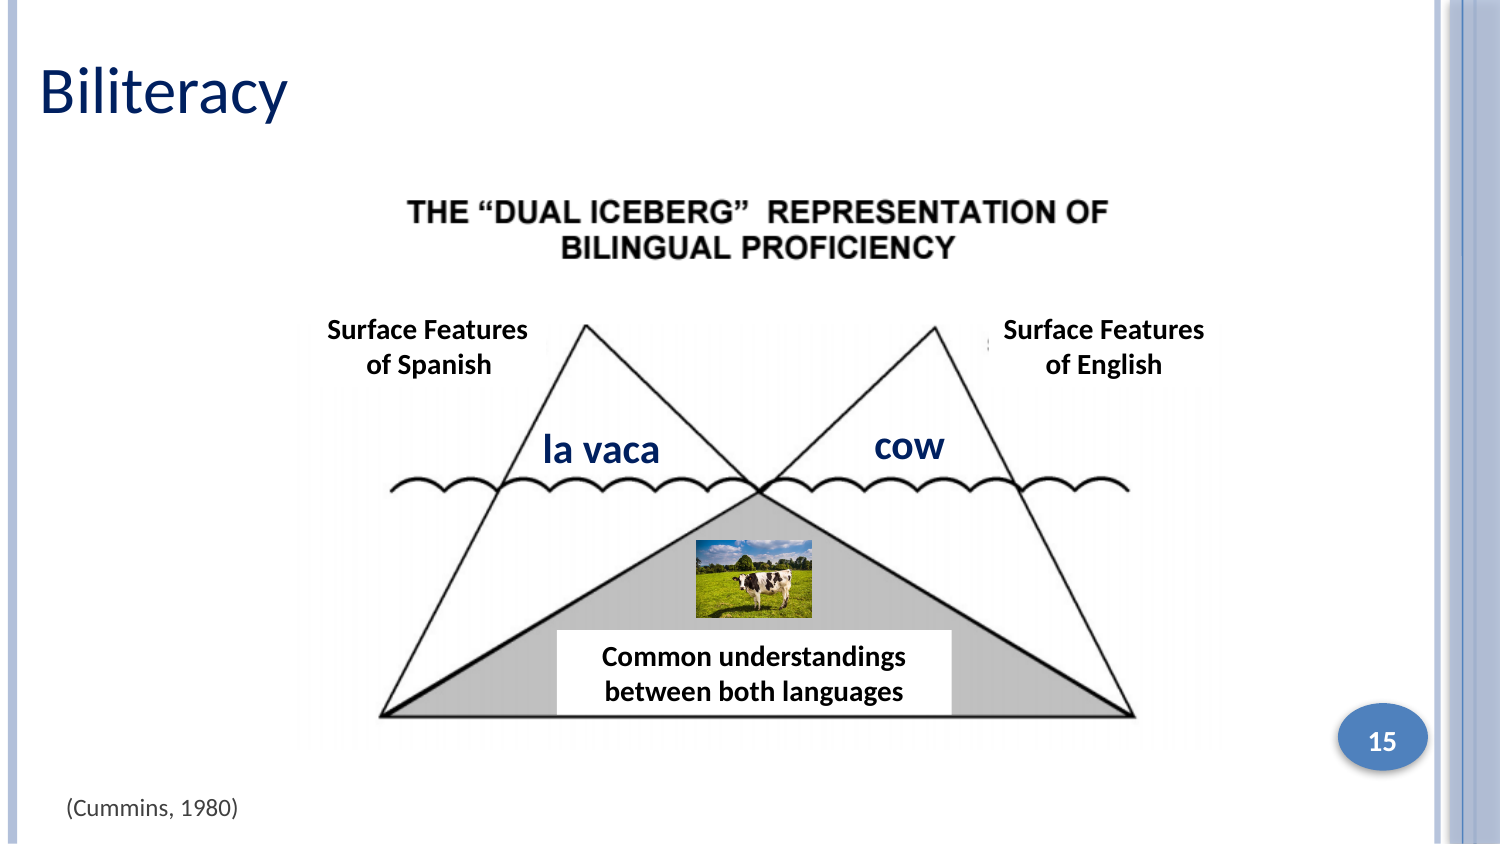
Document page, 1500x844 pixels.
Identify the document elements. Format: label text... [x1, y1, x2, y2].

picture [280, 168, 1230, 750]
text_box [311, 302, 1222, 717]
slide_number 15 [1337, 707, 1428, 772]
text_box (Cummins, 1980) [51, 784, 254, 830]
text_box Biliteracy [24, 31, 1423, 135]
